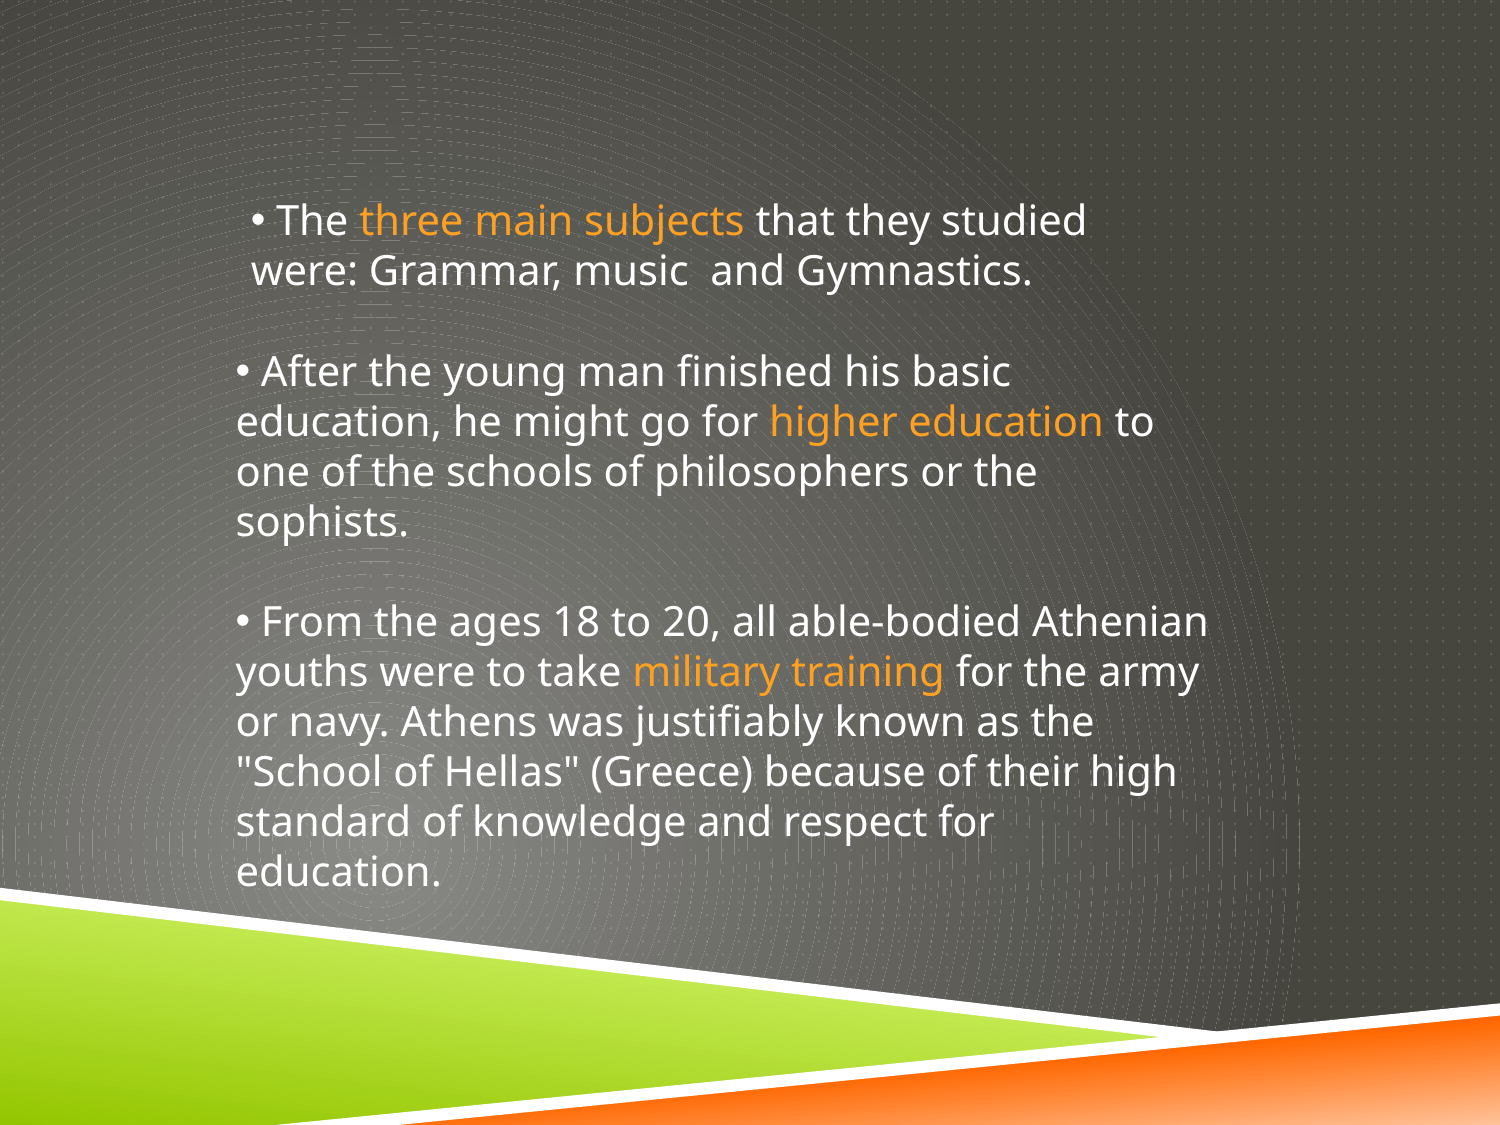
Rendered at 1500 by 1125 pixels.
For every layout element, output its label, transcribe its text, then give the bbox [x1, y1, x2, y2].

text_box After the young man finished his basic education, he might go for higher education to one of the schools of philosophers or the sophists. From the ages 18 to 20, all able-bodied Athenian youths were to take military training for the army or navy. Athens was justifiably known as the "School of Hellas" (Greece) because of their high standard of knowledge and respect for education. [220, 337, 1225, 903]
text_box The three main subjects that they studied were: Grammar, music and Gymnastics. [236, 186, 1140, 302]
